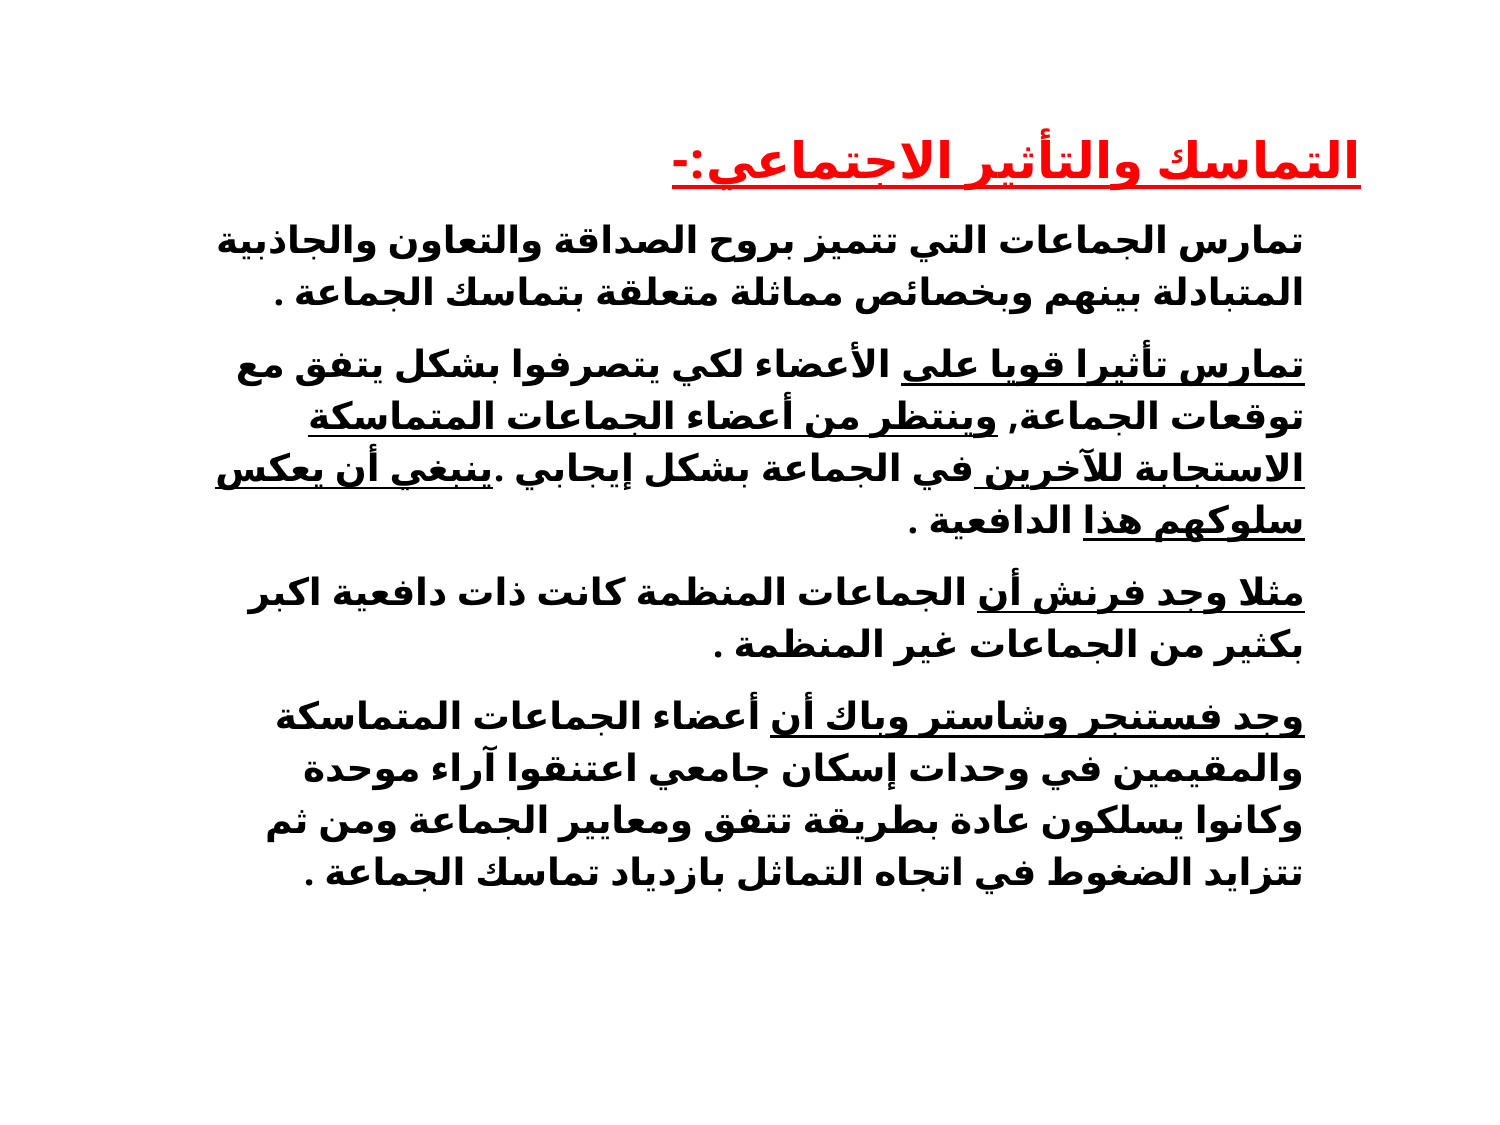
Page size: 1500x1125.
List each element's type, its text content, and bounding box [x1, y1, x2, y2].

text_box التماسك والتأثير الاجتماعي:- تمارس الجماعات التي تتميز بروح الصداقة والتعاون والجاذبية المتبادلة بينهم وبخصائص مماثلة متعلقة بتماسك الجماعة . تمارس تأثيرا قويا على الأعضاء لكي يتصرفوا بشكل يتفق مع توقعات الجماعة, وينتظر من أعضاء الجماعات المتماسكة الاستجابة للآخرين في الجماعة بشكل إيجابي .ينبغي أن يعكس سلوكهم هذا الدافعية . مثلا وجد فرنش أن الجماعات المنظمة كانت ذات دافعية اكبر بكثير من الجماعات غير المنظمة . وجد فستنجر وشاستر وباك أن أعضاء الجماعات المتماسكة والمقيمين في وحدات إسكان جامعي اعتنقوا آراء موحدة وكانوا يسلكون عادة بطريقة تتفق ومعايير الجماعة ومن ثم تتزايد الضغوط في اتجاه التماثل بازدياد تماسك الجماعة . [171, 112, 1376, 901]
